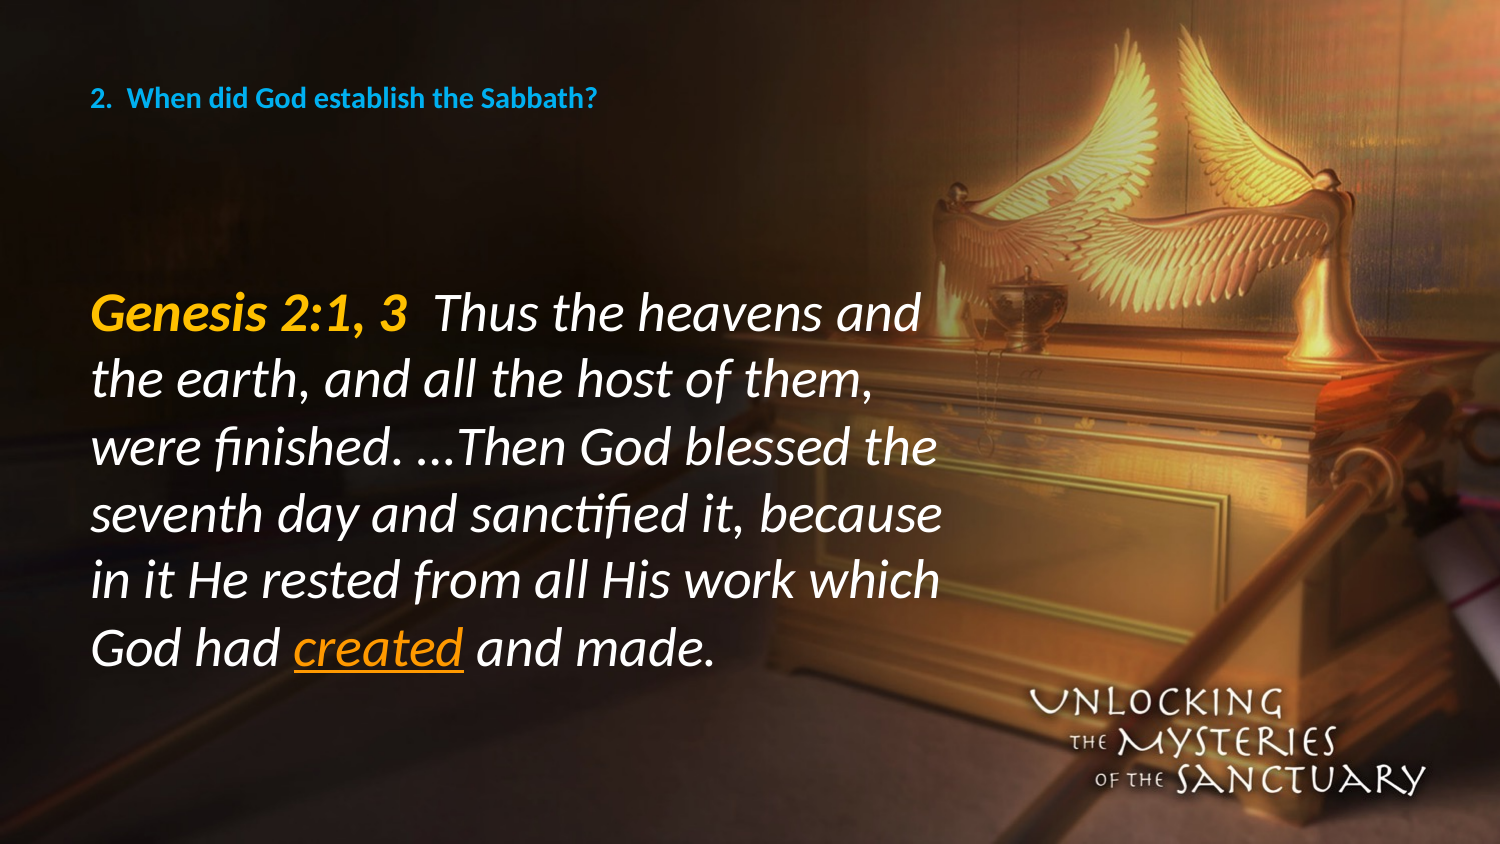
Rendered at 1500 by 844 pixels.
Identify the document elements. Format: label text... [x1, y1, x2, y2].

list Genesis 2:1, 3 Thus the heavens and the earth, and all the host of them, were finished. …Then God blessed the seventh day and sanctified it, because in it He rested from all His work which God had created and made. [75, 267, 963, 754]
title 2. When did God establish the Sabbath? [75, 33, 1425, 175]
picture [0, 0, 1500, 844]
